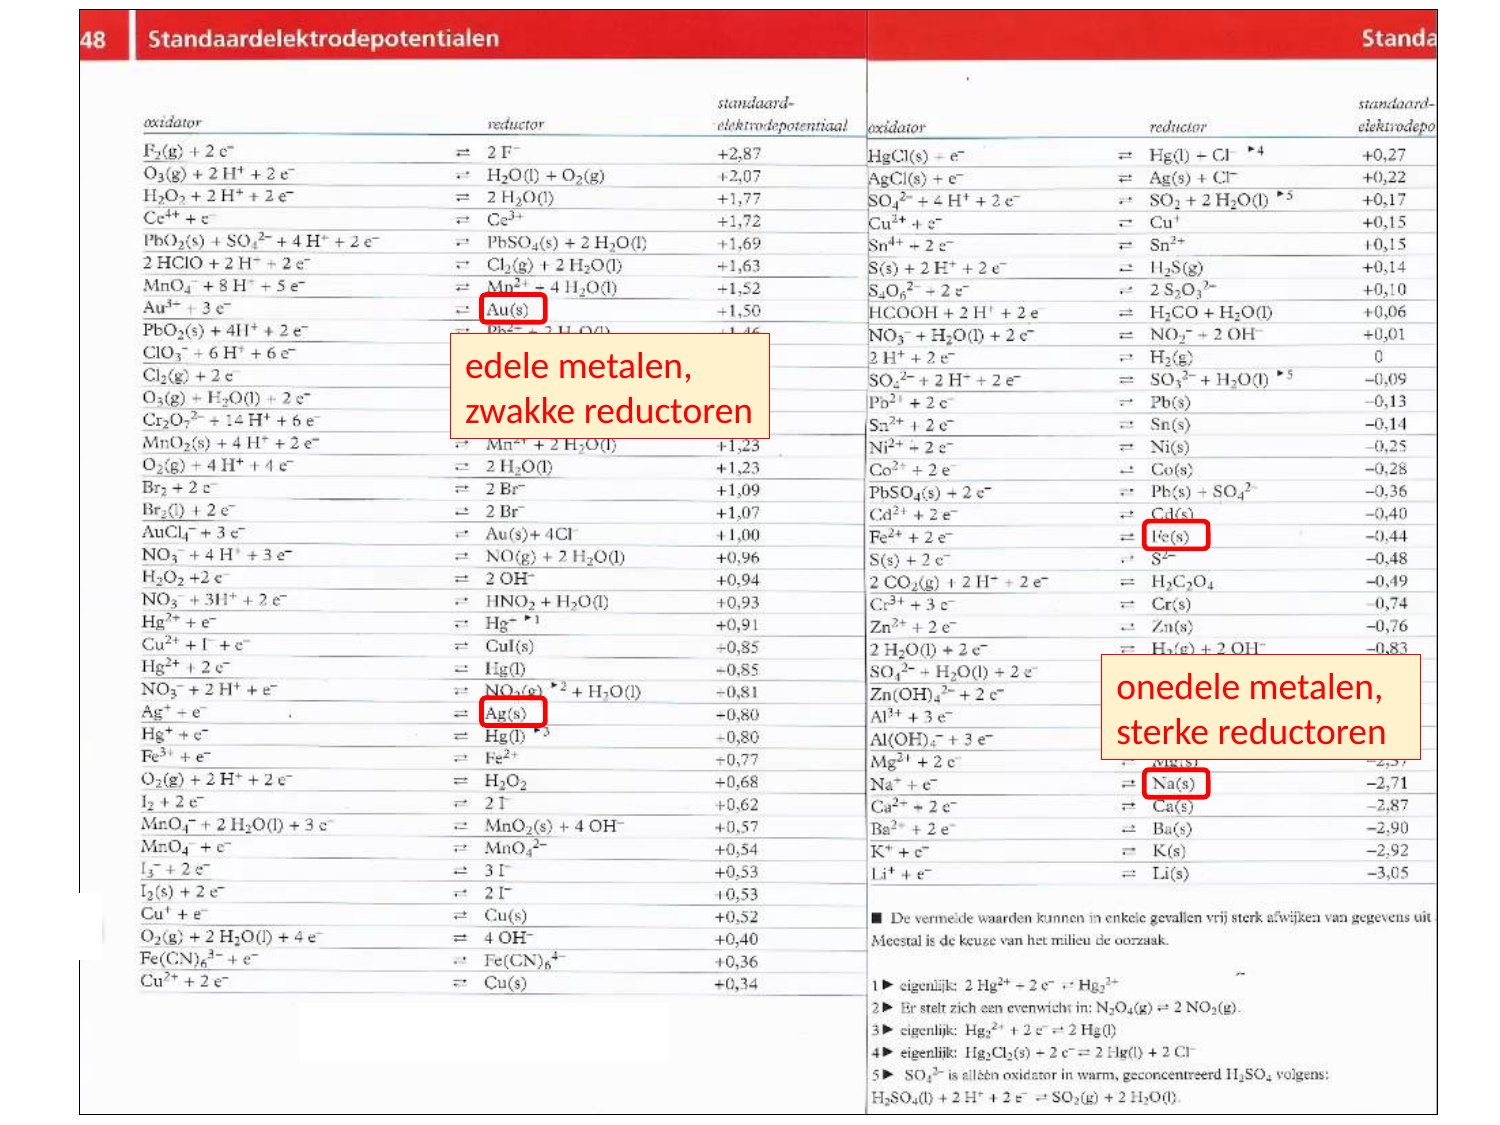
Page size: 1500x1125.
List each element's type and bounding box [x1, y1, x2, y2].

text_box [79, 9, 1438, 1115]
